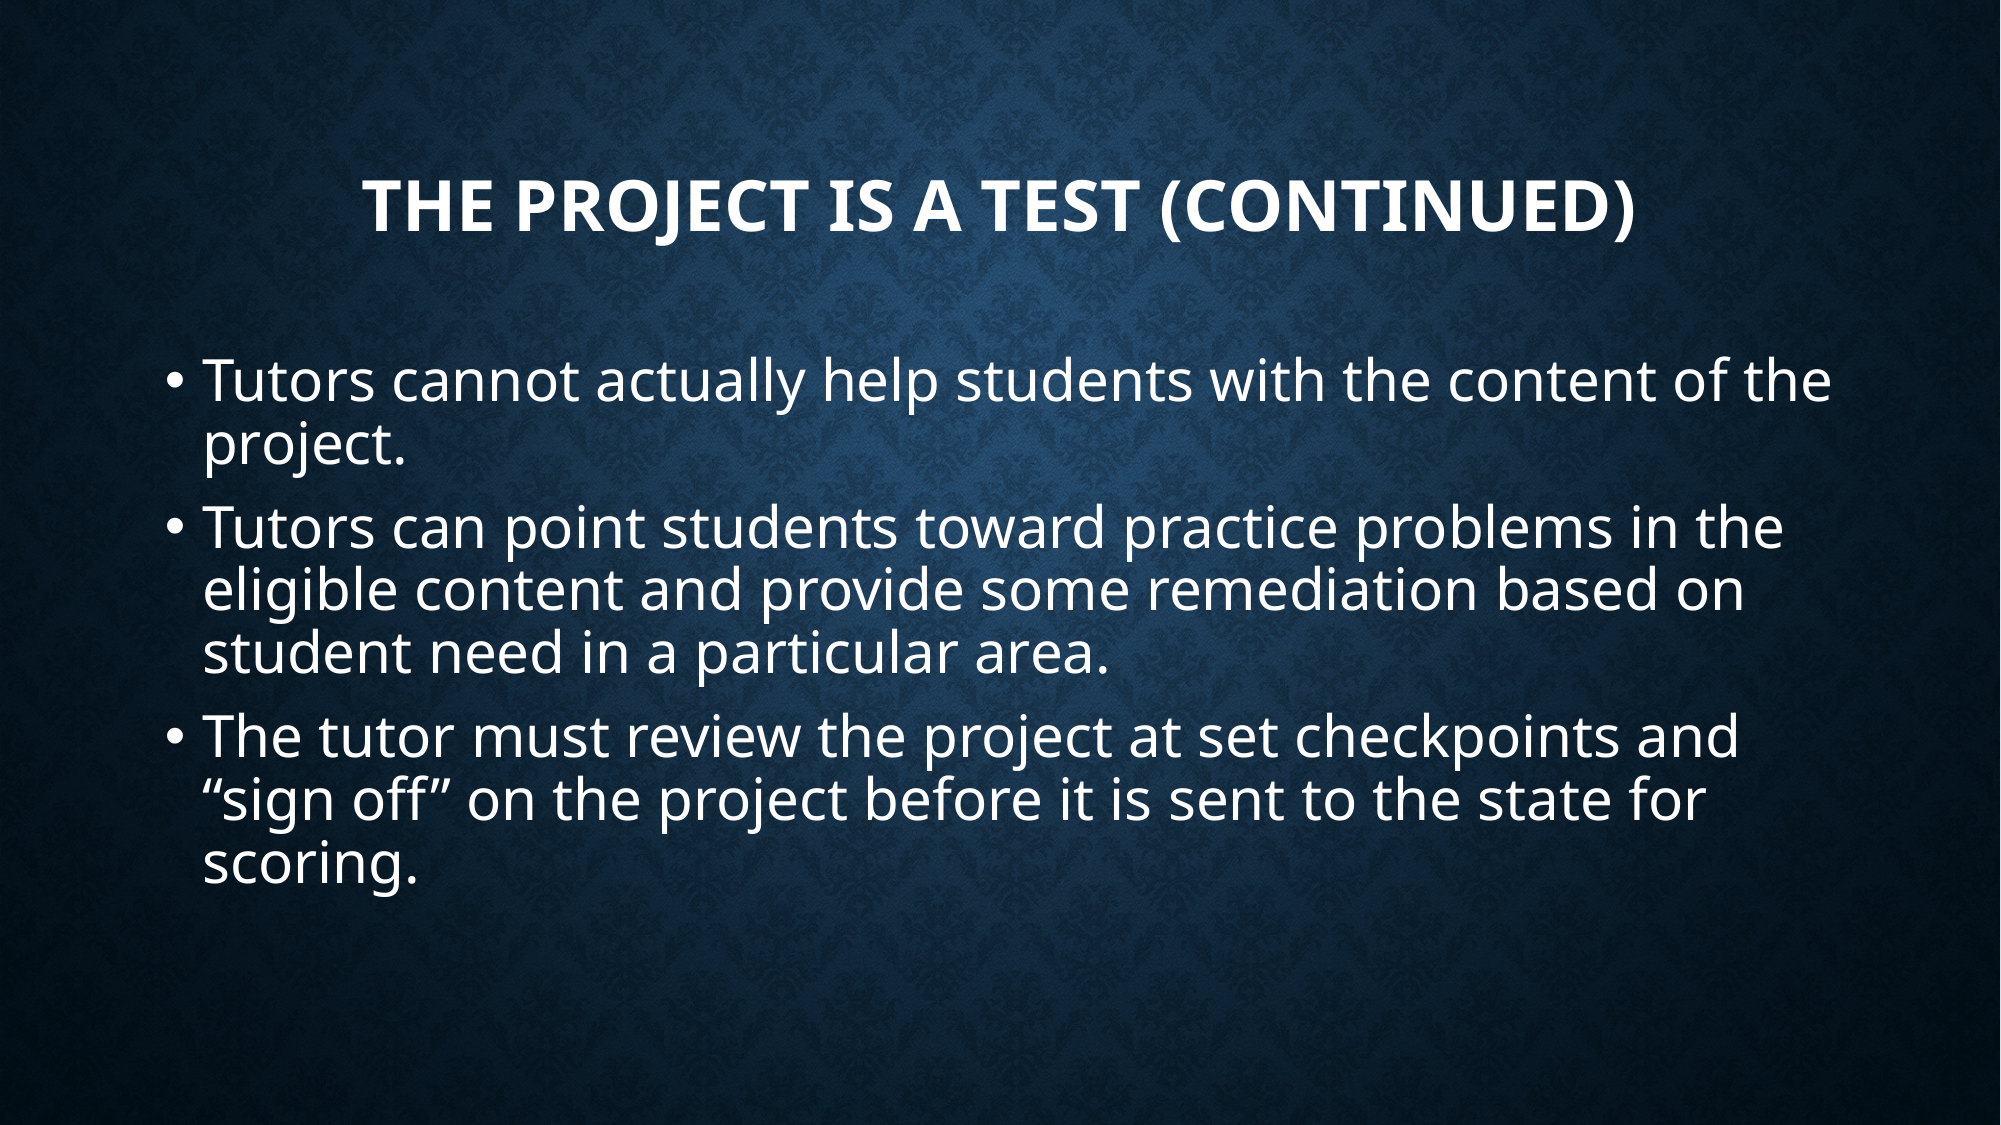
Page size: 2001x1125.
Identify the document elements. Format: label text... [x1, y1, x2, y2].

list Tutors cannot actually help students with the content of the project. Tutors can point students toward practice problems in the eligible content and provide some remediation based on student need in a particular area. The tutor must review the project at set checkpoints and “sign off” on the project before it is sent to the state for scoring. [149, 343, 1849, 950]
title The Project is a Test (Continued) [149, 99, 1849, 318]
